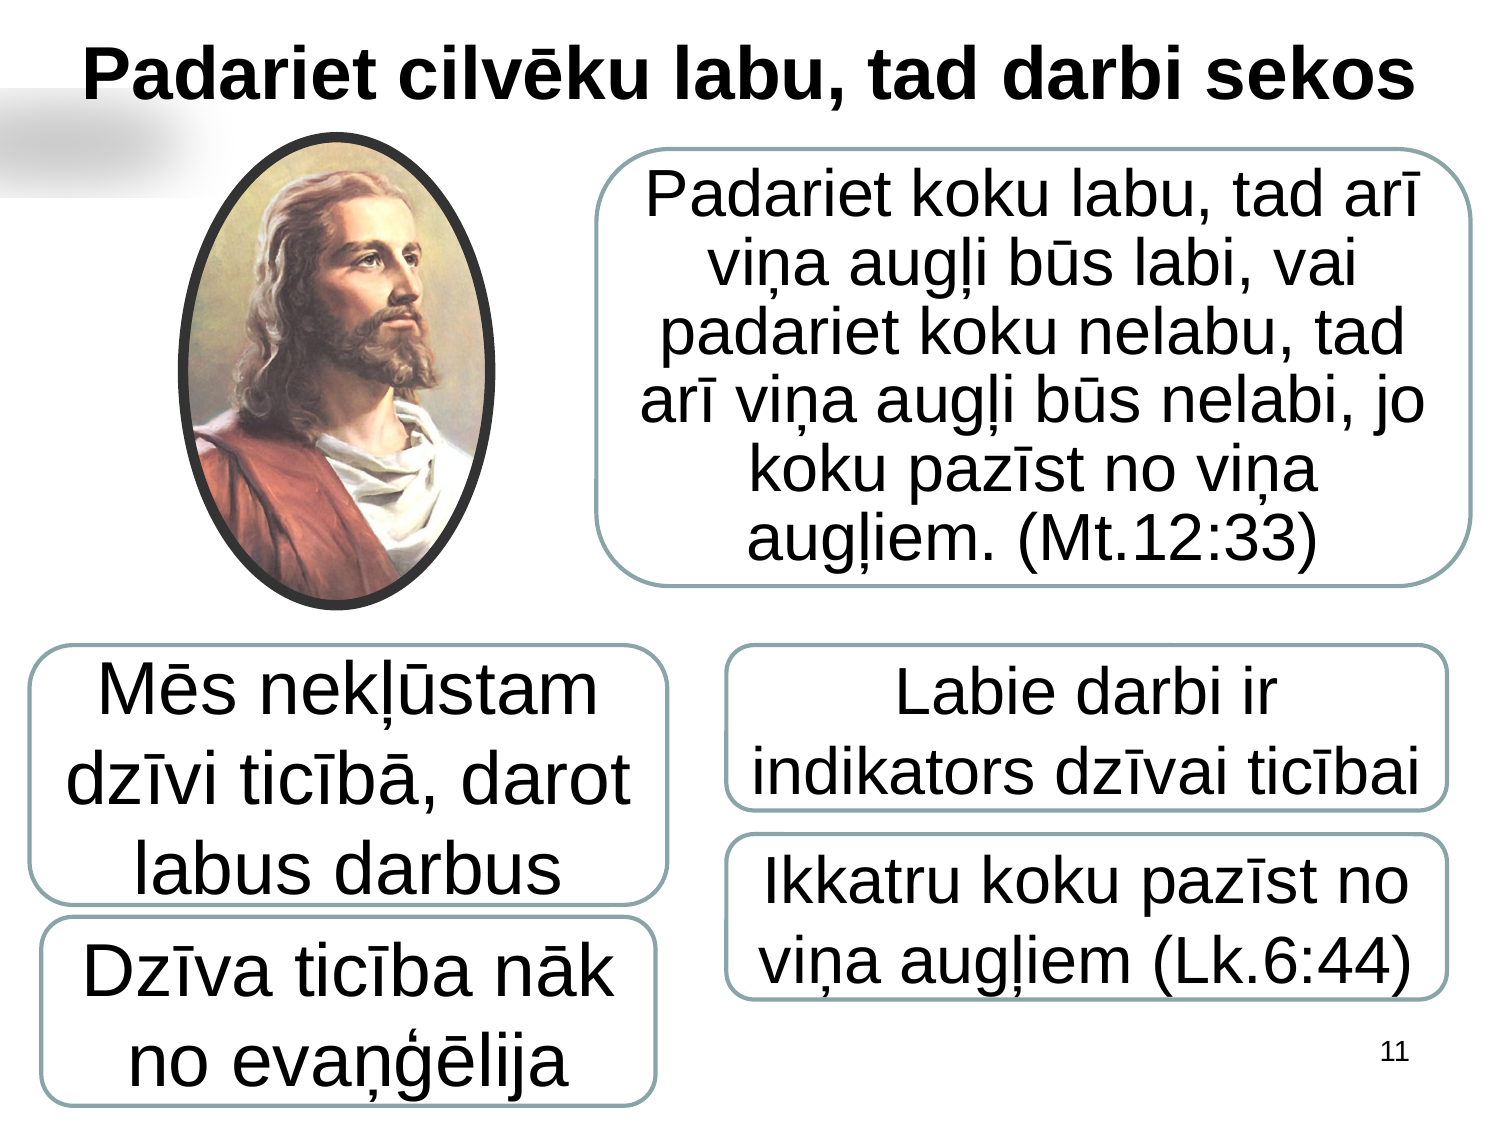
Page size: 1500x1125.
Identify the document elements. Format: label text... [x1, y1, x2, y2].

text_box Dzīva ticība nāk no evaņģēlija [39, 914, 658, 1108]
title Padariet cilvēku labu, tad darbi sekos [0, 7, 1500, 134]
text_box Labie darbi ir indikators dzīvai ticībai [724, 642, 1450, 813]
text_box Mēs nekļūstam dzīvi ticībā, darot labus darbus [27, 643, 670, 908]
text_box Ikkatru koku pazīst no viņa augļiem (Lk.6:44) [724, 831, 1450, 1002]
picture [182, 136, 491, 606]
slide_number 11 [1074, 1024, 1426, 1103]
text_box Padariet koku labu, tad arī viņa augļi būs labi, vai padariet koku nelabu, tad arī viņa augļi būs nelabi, jo koku pazīst no viņa augļiem. (Mt.12:33) [594, 146, 1473, 589]
